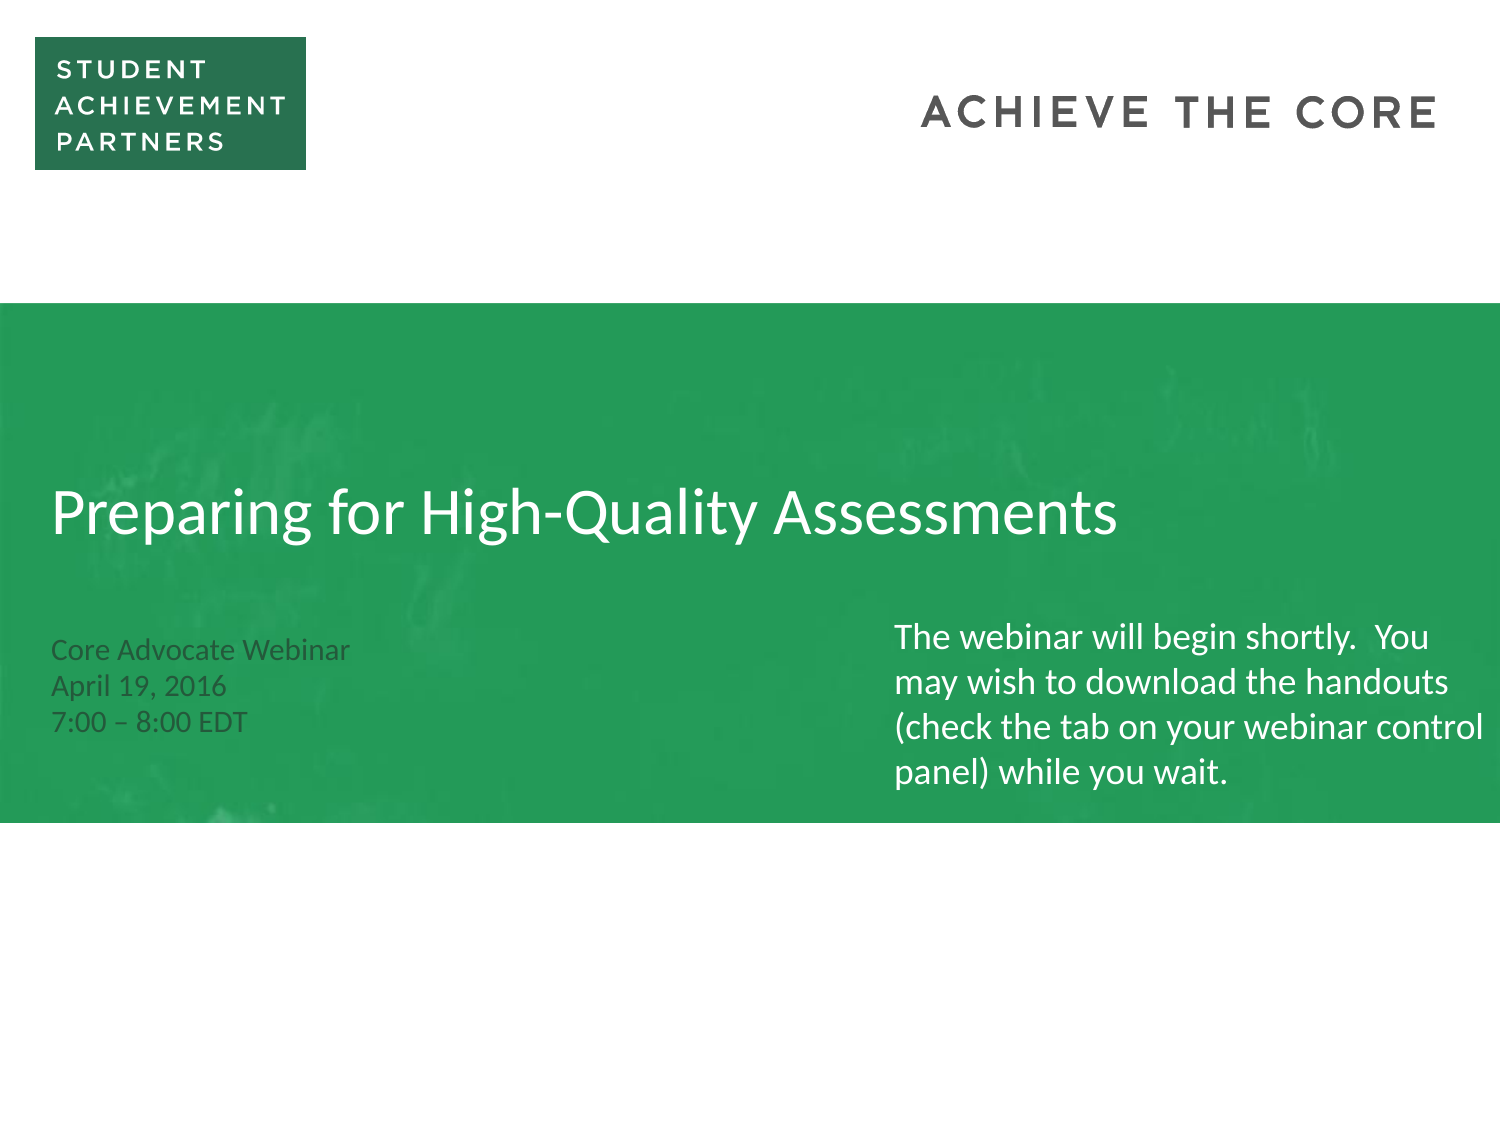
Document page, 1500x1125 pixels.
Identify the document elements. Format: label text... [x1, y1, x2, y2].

subtitle Core Advocate Webinar April 19, 2016 7:00 – 8:00 EDT [35, 629, 879, 760]
text_box The webinar will begin shortly. You may wish to download the handouts (check the tab on your webinar control panel) while you wait. [879, 604, 1500, 801]
picture [35, 37, 306, 170]
picture [0, 304, 1500, 823]
picture [878, 46, 1478, 170]
title Preparing for High-Quality Assessments [35, 387, 1478, 629]
